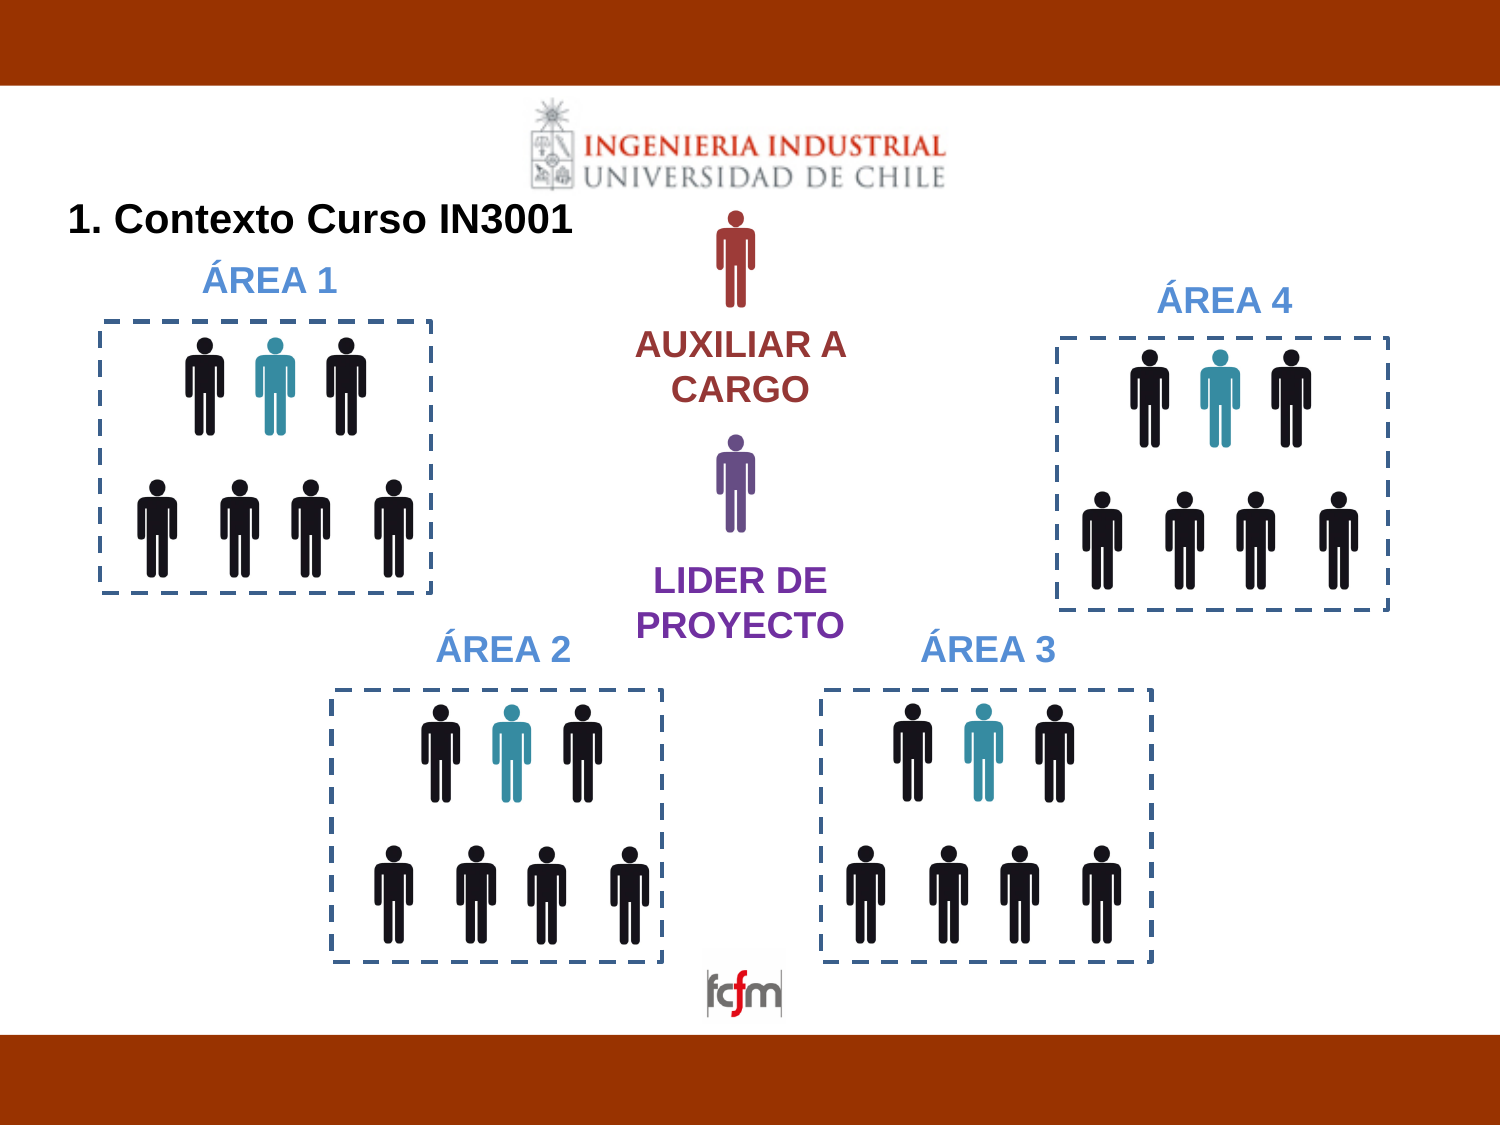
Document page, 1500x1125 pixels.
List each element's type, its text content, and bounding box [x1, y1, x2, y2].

picture [454, 843, 503, 949]
text_box [0, 1034, 1500, 1125]
picture [1033, 701, 1081, 807]
picture [891, 701, 940, 806]
picture [371, 477, 420, 582]
picture [1080, 843, 1129, 949]
picture [1234, 489, 1282, 594]
picture [844, 843, 892, 948]
picture [253, 335, 302, 440]
picture [560, 702, 609, 807]
text_box ÁREA 4 [1128, 269, 1321, 329]
picture [135, 477, 184, 582]
picture [1198, 347, 1247, 452]
picture [997, 843, 1046, 949]
picture [1316, 489, 1365, 594]
picture [702, 948, 786, 1024]
text_box ÁREA 2 [410, 617, 597, 678]
picture [525, 844, 574, 949]
text_box [819, 688, 1154, 964]
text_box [513, 89, 963, 197]
picture [714, 432, 763, 537]
text_box [0, 0, 1500, 86]
text_box [329, 688, 664, 964]
text_box [1055, 336, 1390, 612]
text_box ÁREA 3 [891, 617, 1085, 678]
picture [962, 701, 1011, 806]
picture [608, 844, 656, 949]
picture [489, 701, 538, 807]
picture [418, 701, 467, 807]
text_box [98, 319, 433, 595]
text_box 1. Contexto Curso IN3001 [53, 184, 656, 250]
picture [1080, 488, 1129, 594]
picture [324, 335, 373, 441]
picture [218, 477, 266, 582]
picture [371, 843, 420, 949]
text_box LIDER DE PROYECTO [608, 548, 873, 654]
picture [1269, 347, 1318, 452]
picture [714, 207, 763, 313]
picture [1163, 488, 1211, 594]
picture [289, 477, 337, 582]
text_box ÁREA 1 [179, 250, 361, 309]
picture [182, 335, 231, 440]
picture [1127, 347, 1176, 452]
text_box AUXILIAR A CARGO [608, 312, 873, 417]
picture [926, 843, 975, 948]
